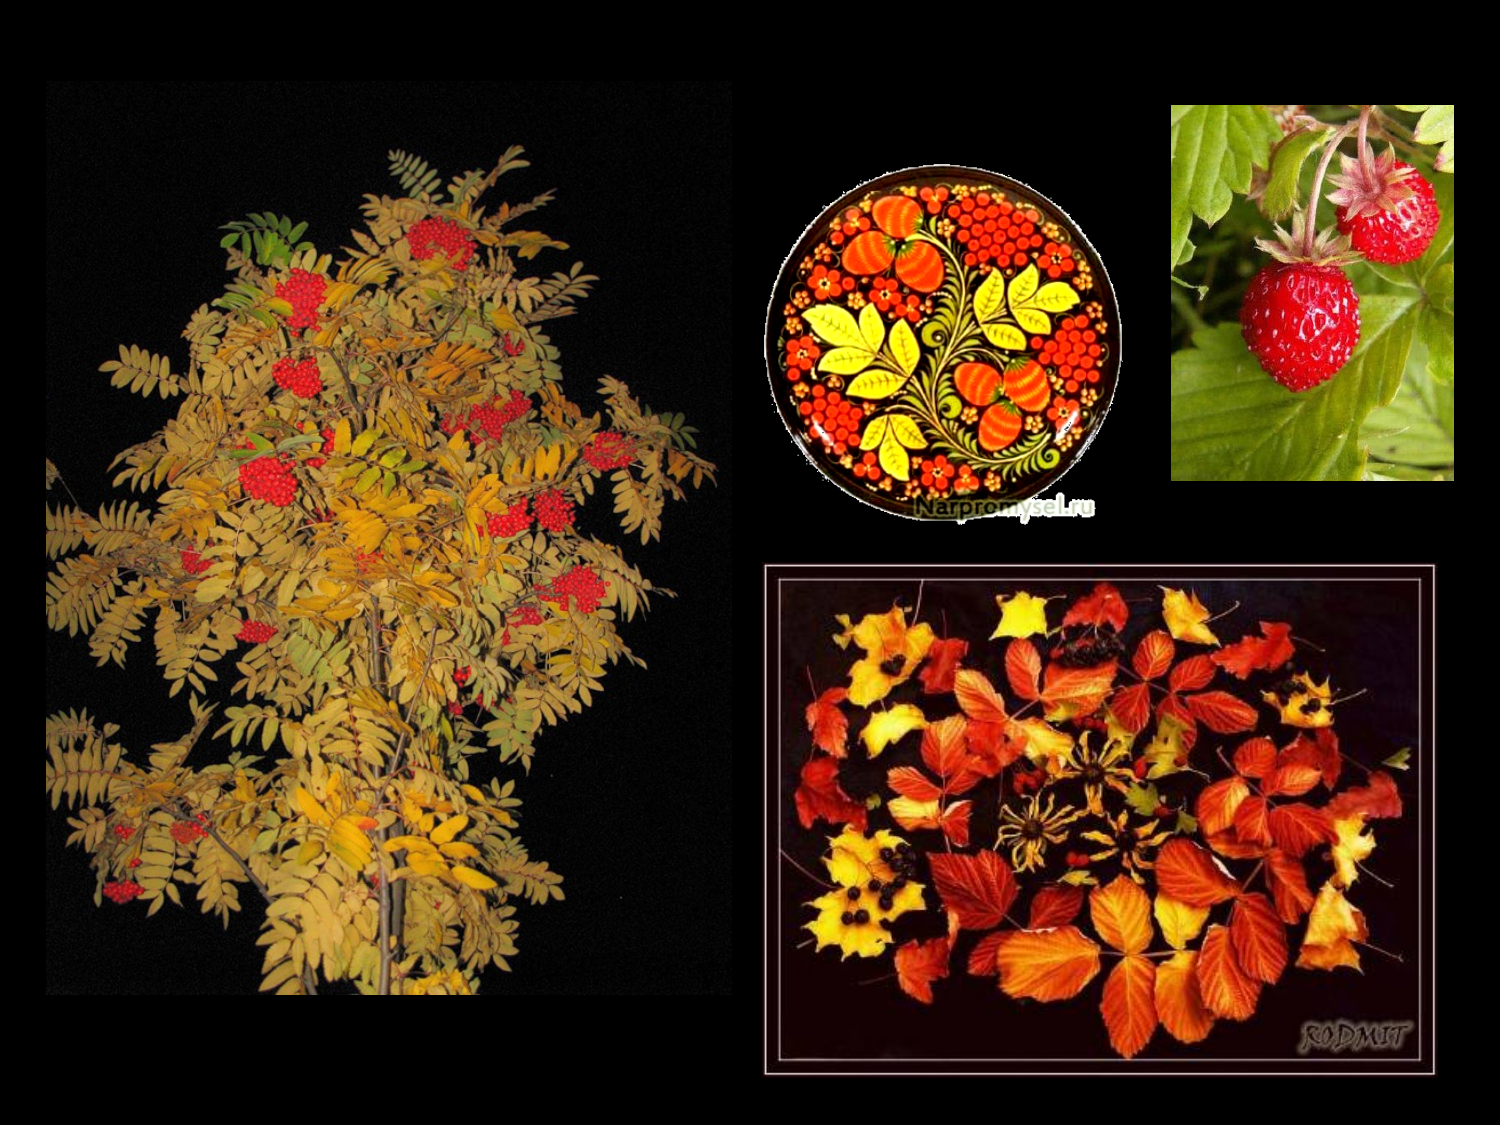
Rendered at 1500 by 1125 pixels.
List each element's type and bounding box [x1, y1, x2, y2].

picture [1171, 105, 1454, 481]
picture [762, 162, 1125, 525]
picture [762, 562, 1438, 1078]
picture [46, 81, 732, 995]
